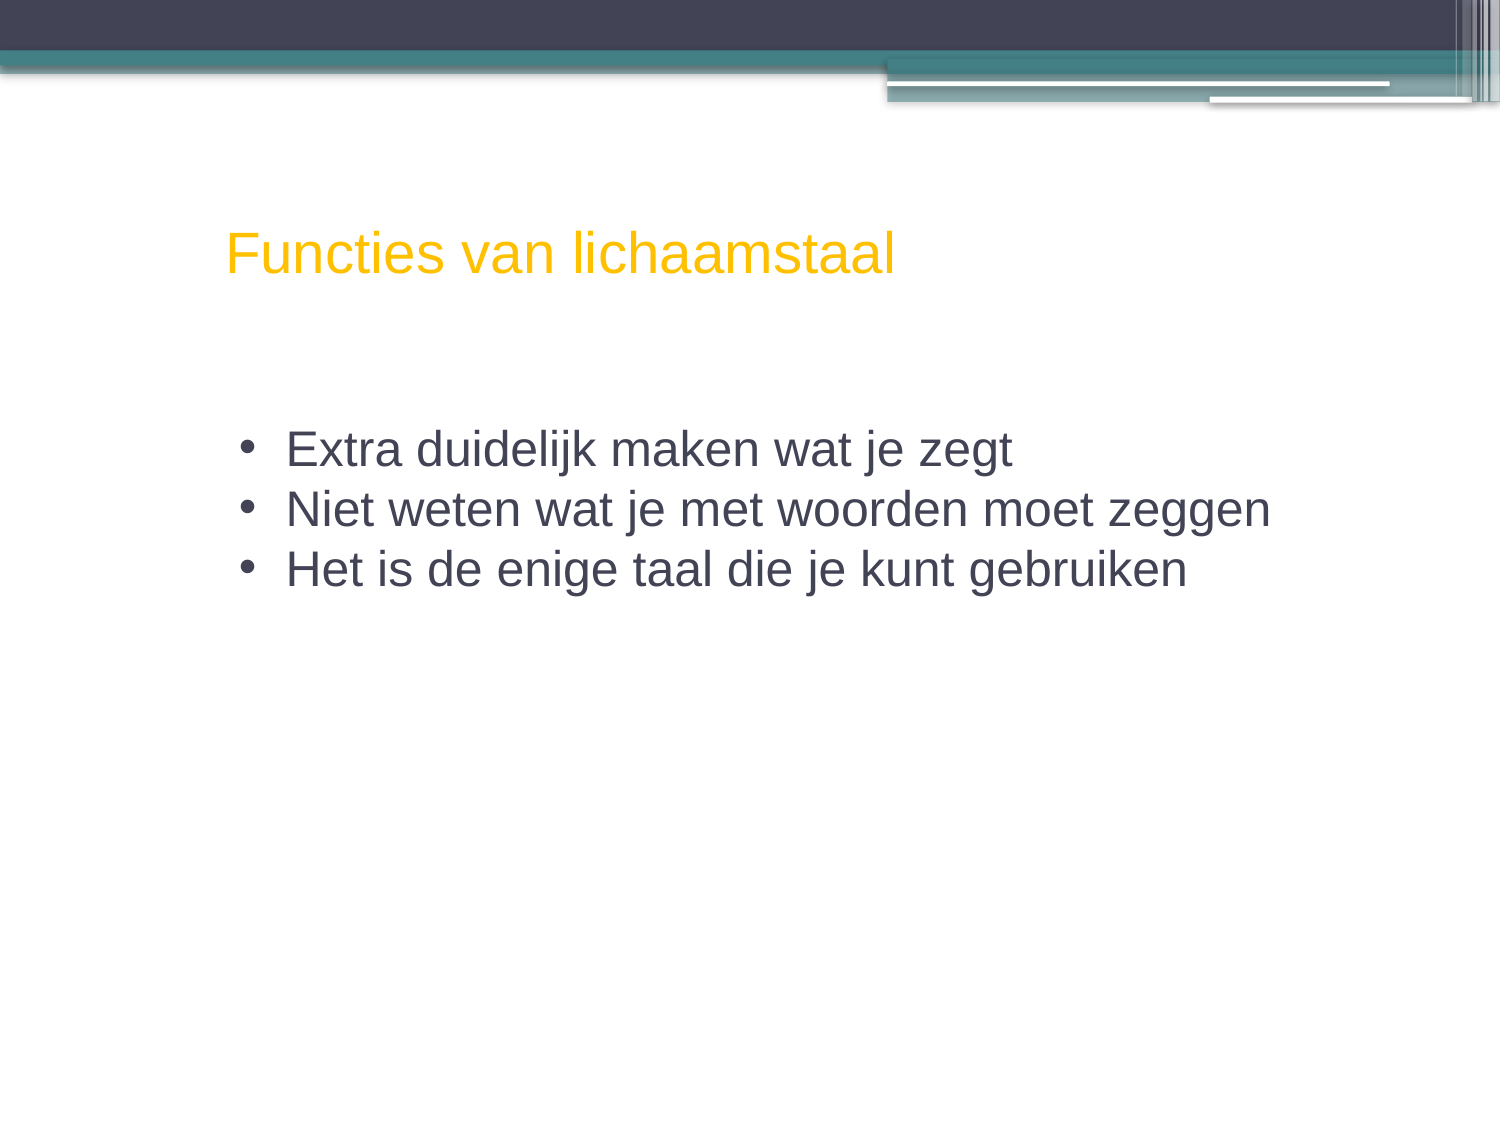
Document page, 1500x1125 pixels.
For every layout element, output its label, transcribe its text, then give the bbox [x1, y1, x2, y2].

text_box Extra duidelijk maken wat je zegt Niet weten wat je met woorden moet zeggen Het is de enige taal die je kunt gebruiken [223, 408, 1302, 604]
text_box Functies van lichaamstaal [210, 208, 913, 293]
